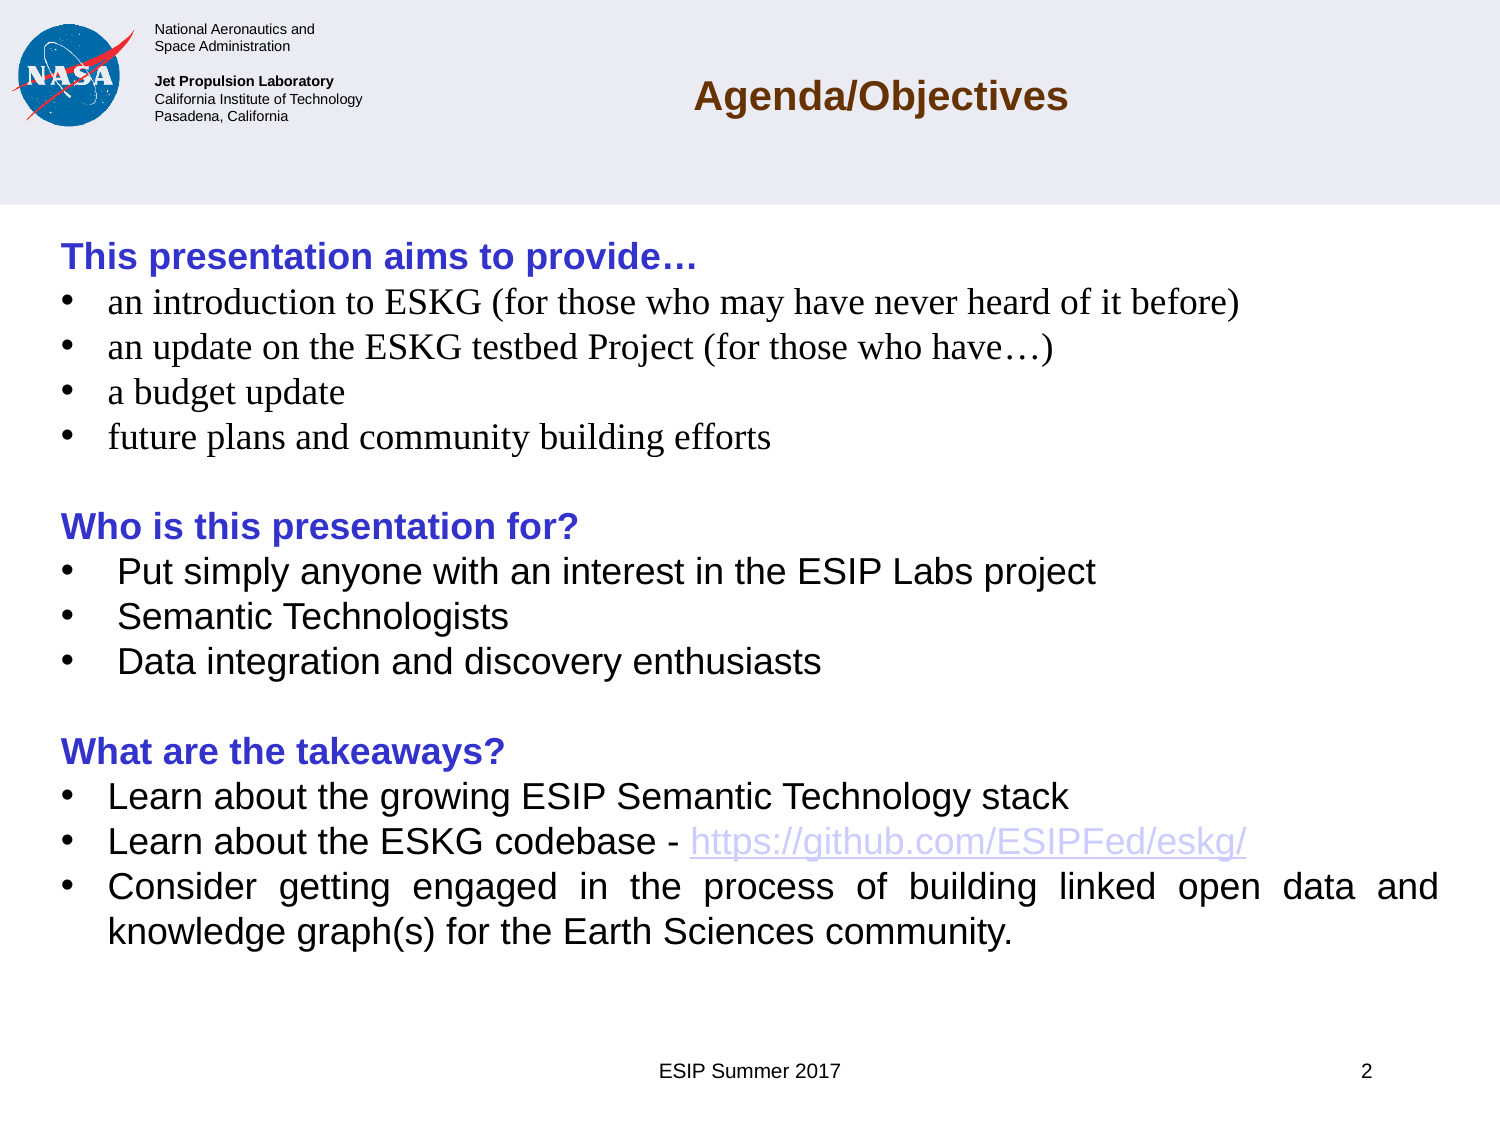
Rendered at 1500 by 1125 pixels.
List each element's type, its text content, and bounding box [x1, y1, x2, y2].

text_box This presentation aims to provide… an introduction to ESKG (for those who may have never heard of it before) an update on the ESKG testbed Project (for those who have…) a budget update future plans and community building efforts Who is this presentation for? Put simply anyone with an interest in the ESIP Labs project Semantic Technologists Data integration and discovery enthusiasts What are the takeaways? Learn about the growing ESIP Semantic Technology stack Learn about the ESKG codebase - https://github.com/ESIPFed/eskg/ Consider getting engaged in the process of building linked open data and knowledge graph(s) for the Earth Sciences community. [46, 187, 1454, 960]
picture [12, 24, 139, 132]
text_box Agenda/Objectives [375, 37, 1388, 150]
slide_number 2 [1074, 1050, 1388, 1125]
footer ESIP Summer 2017 [512, 1050, 988, 1125]
